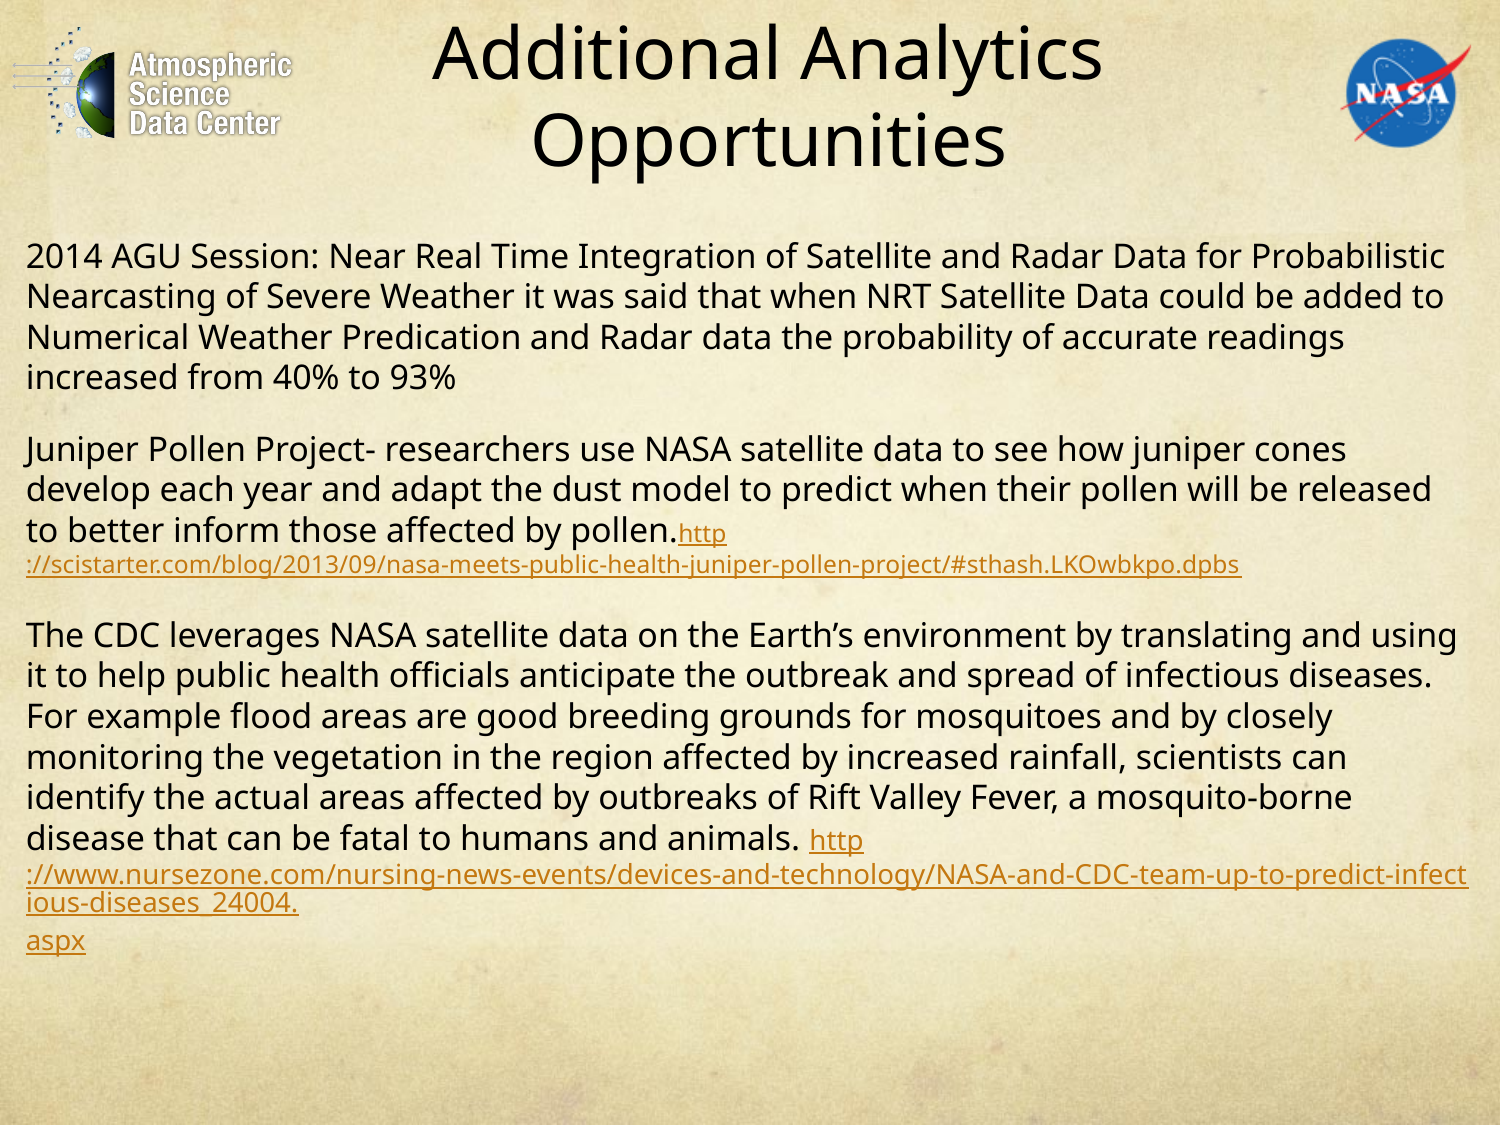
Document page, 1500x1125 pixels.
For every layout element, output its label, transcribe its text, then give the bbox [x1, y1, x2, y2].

title Additional Analytics Opportunities [312, 37, 1225, 150]
list 2014 AGU Session: Near Real Time Integration of Satellite and Radar Data for Probabilistic Nearcasting of Severe Weather it was said that when NRT Satellite Data could be added to Numerical Weather Predication and Radar data the probability of accurate readings increased from 40% to 93% Juniper Pollen Project- researchers use NASA satellite data to see how juniper cones develop each year and adapt the dust model to predict when their pollen will be released to better inform those affected by pollen.http://scistarter.com/blog/2013/09/nasa-meets-public-health-juniper-pollen-project/#sthash.LKOwbkpo.dpbs The CDC leverages NASA satellite data on the Earth’s environment by translating and using it to help public health officials anticipate the outbreak and spread of infectious diseases. For example flood areas are good breeding grounds for mosquitoes and by closely monitoring the vegetation in the region affected by increased rainfall, scientists can identify the actual areas affected by outbreaks of Rift Valley Fever, a mosquito-borne disease that can be fatal to humans and animals. http://www.nursezone.com/nursing-news-events/devices-and-technology/NASA-and-CDC-team-up-to-predict-infectious-diseases_24004.aspx [10, 226, 1490, 943]
picture [0, 0, 1500, 1125]
